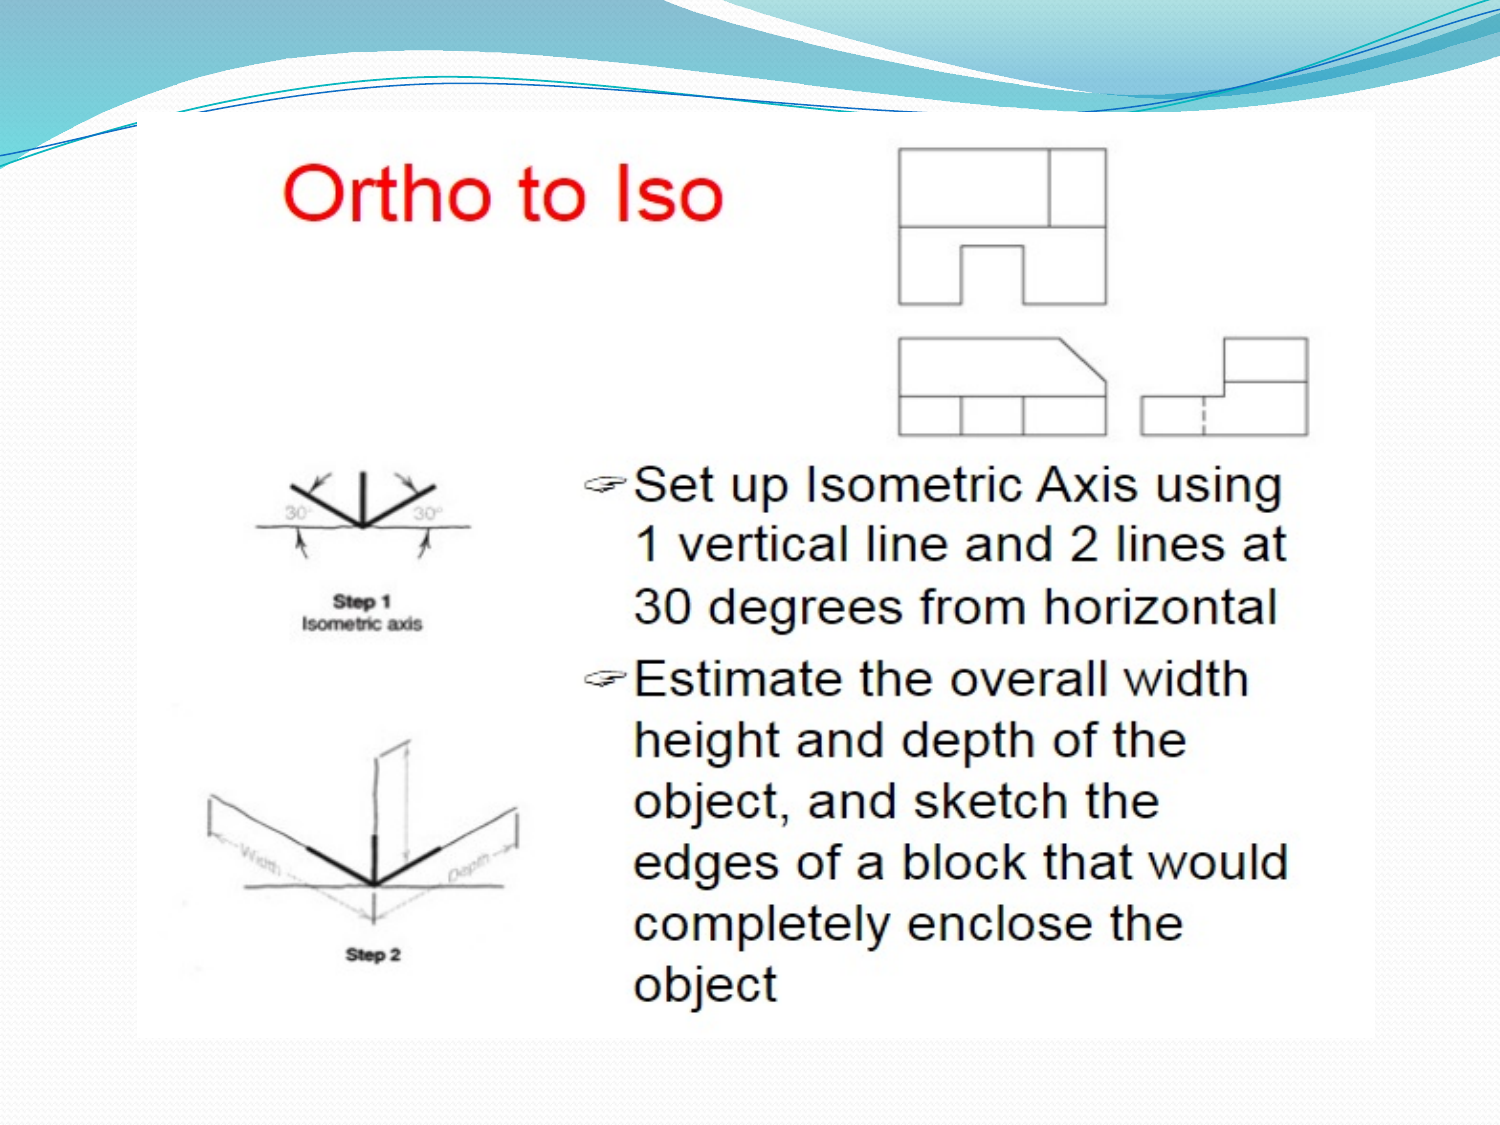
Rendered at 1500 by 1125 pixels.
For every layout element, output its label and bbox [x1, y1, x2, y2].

picture [137, 112, 1376, 1038]
